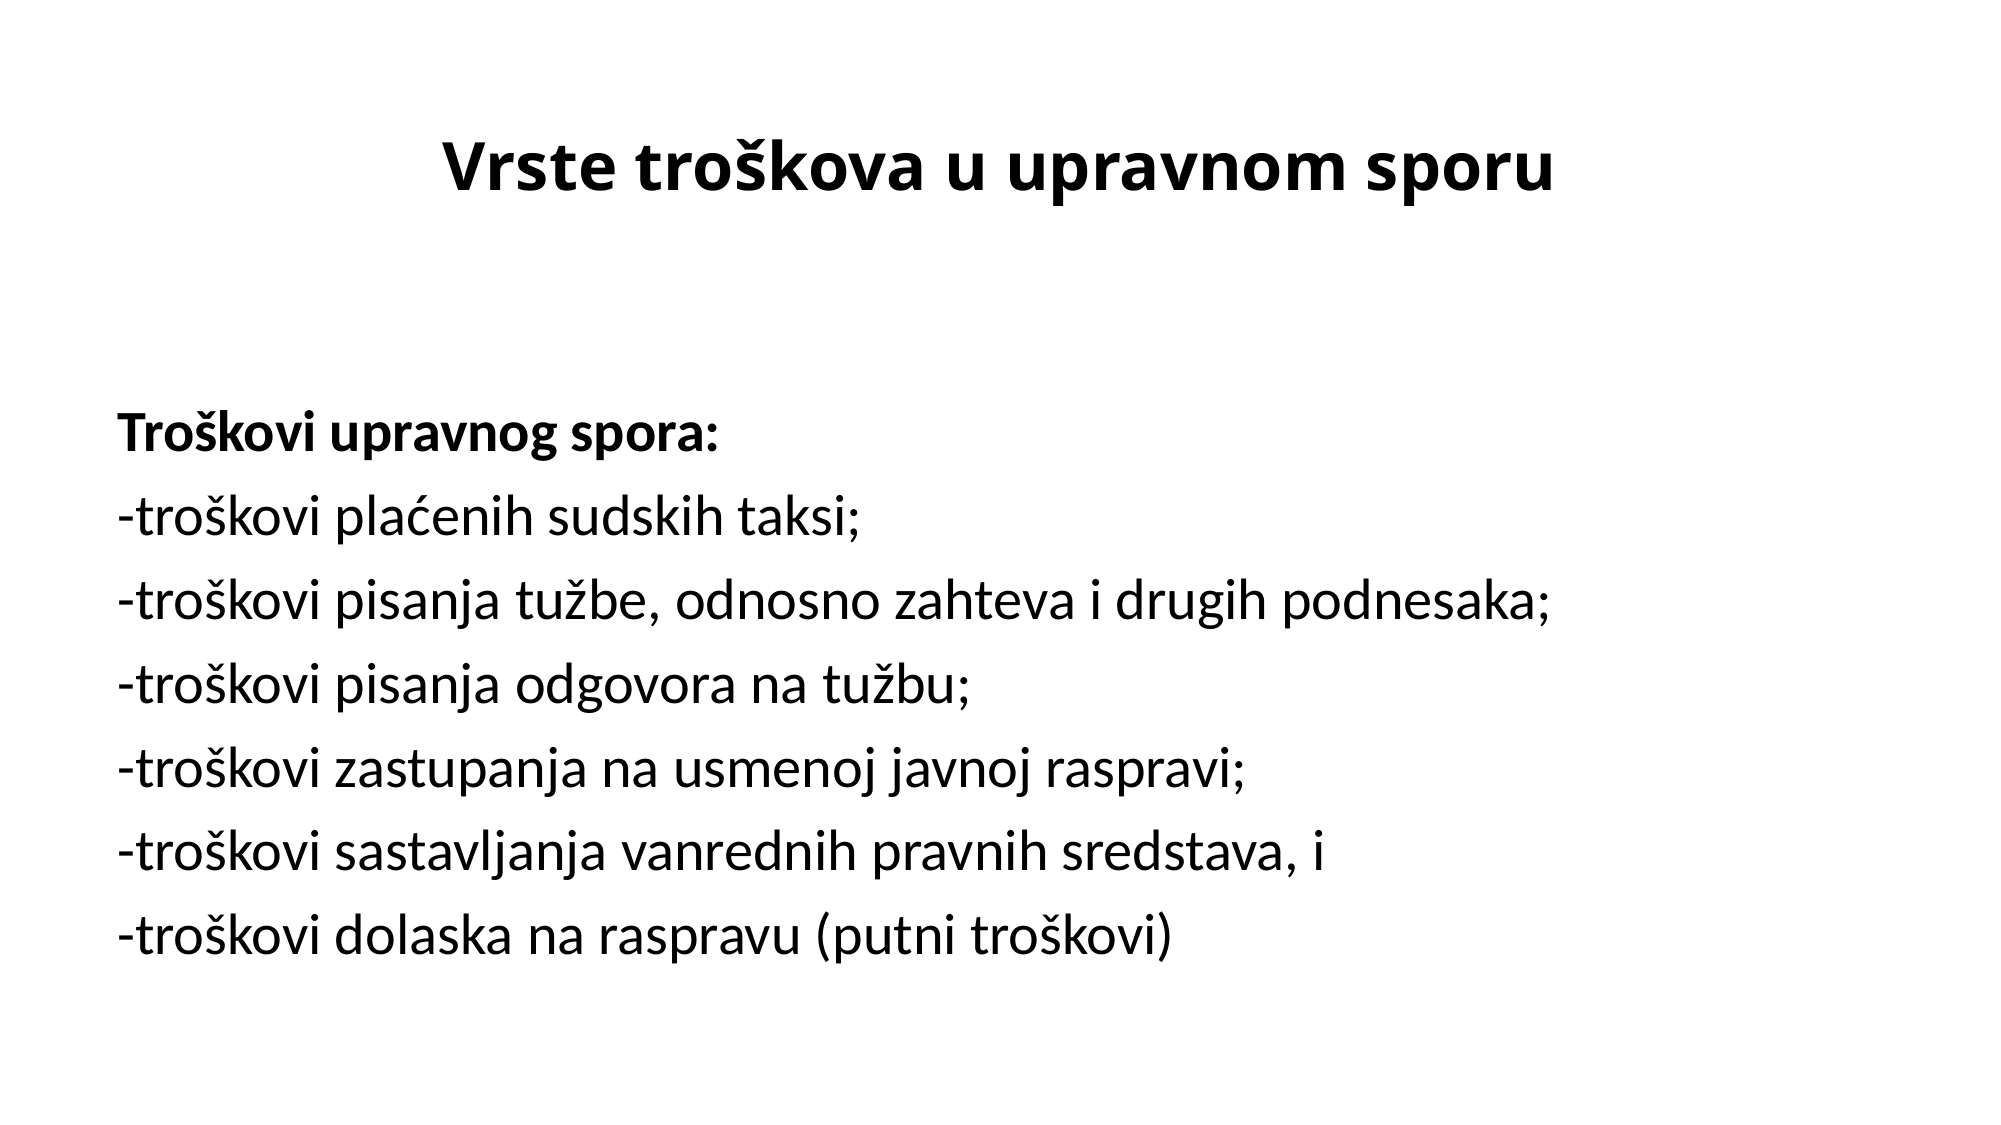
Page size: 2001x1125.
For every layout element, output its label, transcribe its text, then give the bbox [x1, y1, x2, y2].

title Vrste troškova u upravnom sporu [137, 59, 1863, 278]
list Troškovi upravnog spora: -troškovi plaćenih sudskih taksi; -troškovi pisanja tužbe, odnosno zahteva i drugih podnesaka; -troškovi pisanja odgovora na tužbu; -troškovi zastupanja na usmenoj javnoj raspravi; -troškovi sastavljanja vanrednih pravnih sredstava, i -troškovi dolaska na raspravu (putni troškovi) [102, 303, 1828, 1017]
